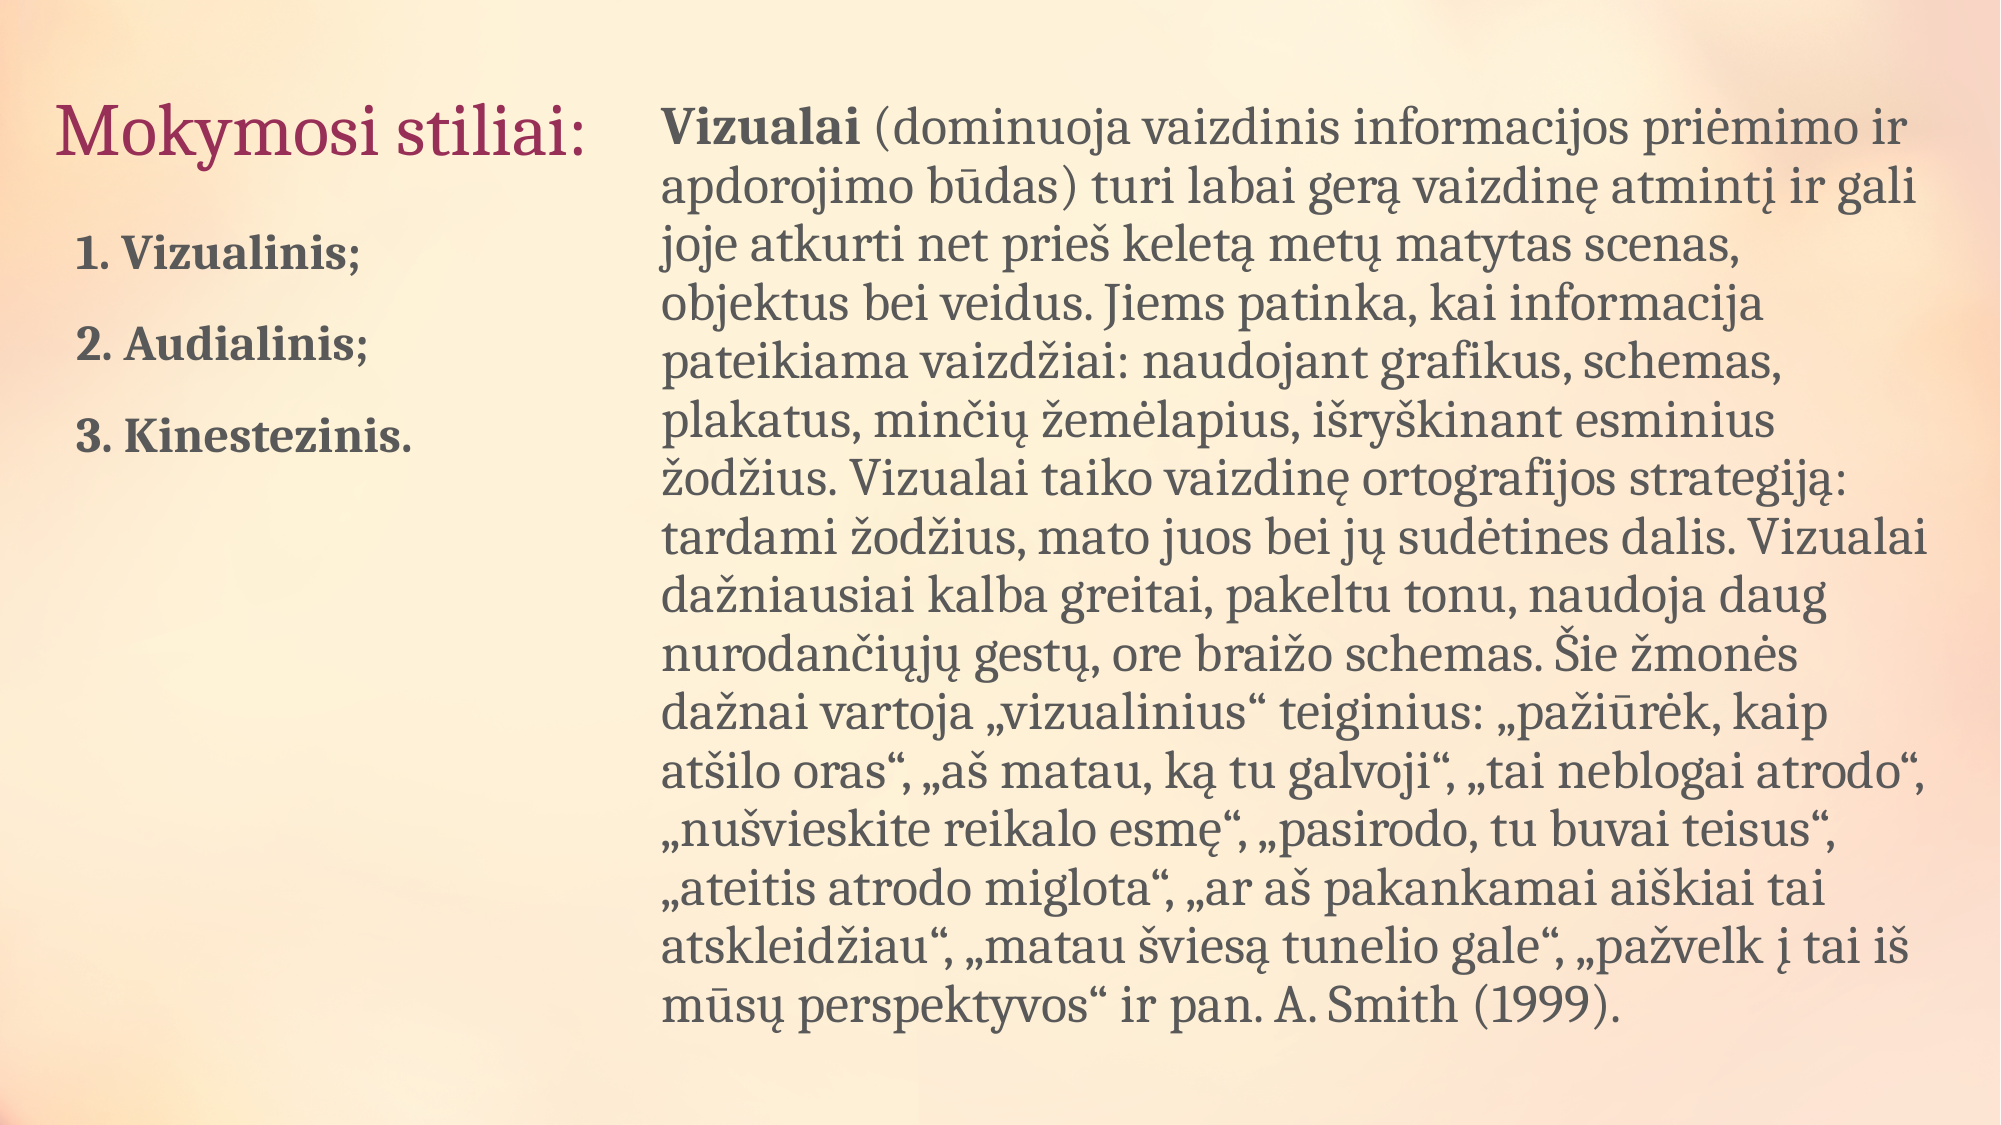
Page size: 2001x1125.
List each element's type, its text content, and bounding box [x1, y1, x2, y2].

list Vizualai (dominuoja vaizdinis informacijos priėmimo ir apdorojimo būdas) turi labai gerą vaizdinę atmintį ir gali joje atkurti net prieš keletą metų matytas scenas, objektus bei veidus. Jiems patinka, kai informacija pateikiama vaizdžiai: naudojant grafikus, schemas, plakatus, minčių žemėlapius, išryškinant esminius žodžius. Vizualai taiko vaizdinę ortografijos strategiją: tardami žodžius, mato juos bei jų sudėtines dalis. Vizualai dažniausiai kalba greitai, pakeltu tonu, naudoja daug nurodančiųjų gestų, ore braižo schemas. Šie žmonės dažnai vartoja „vizualinius“ teiginius: „pažiūrėk, kaip atšilo oras“, „aš matau, ką tu galvoji“, „tai neblogai atrodo“, „nušvieskite reikalo esmę“, „pasirodo, tu buvai teisus“, „ateitis atrodo miglota“, „ar aš pakankamai aiškiai tai atskleidžiau“, „matau šviesą tunelio gale“, „pažvelk į tai iš mūsų perspektyvos“ ir pan. A. Smith (1999). [646, 90, 1955, 1048]
picture [0, 0, 2001, 1125]
list 1. Vizualinis; 2. Audialinis; 3. Kinestezinis. [60, 218, 594, 920]
title Mokymosi stiliai: [39, 74, 671, 180]
